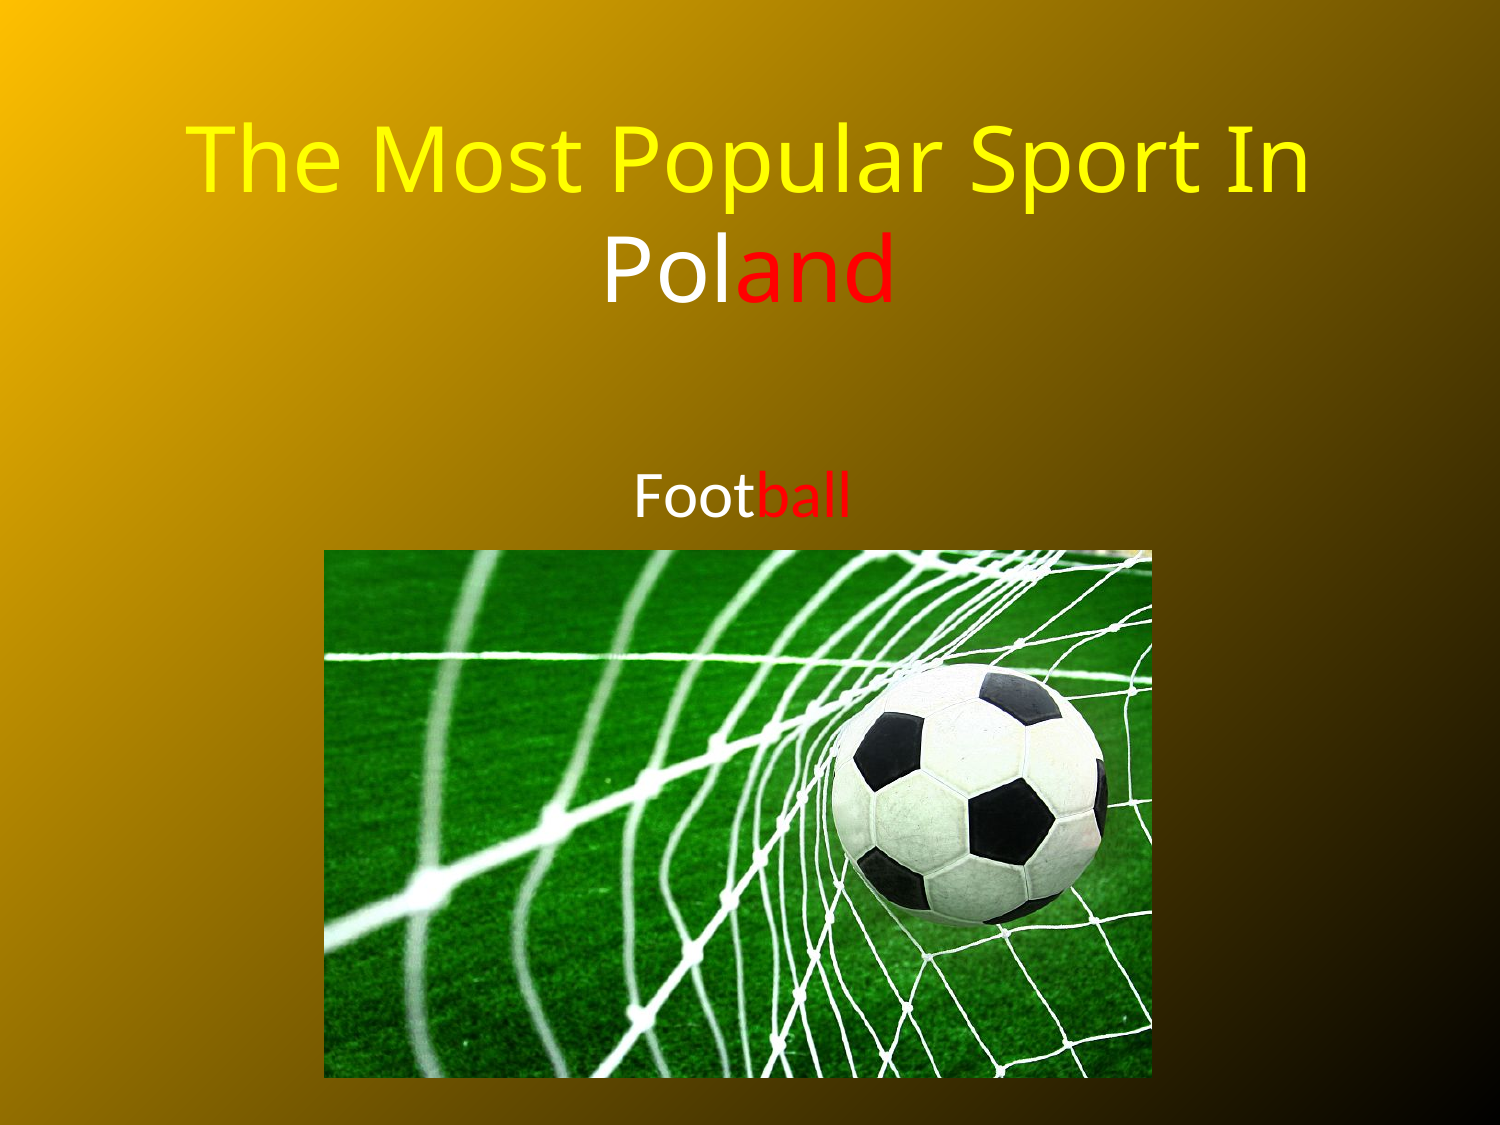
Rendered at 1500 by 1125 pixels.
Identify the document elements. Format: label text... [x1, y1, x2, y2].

subtitle Football [218, 349, 1269, 638]
title The Most Popular Sport In Poland [112, 90, 1388, 332]
picture [324, 550, 1152, 1078]
